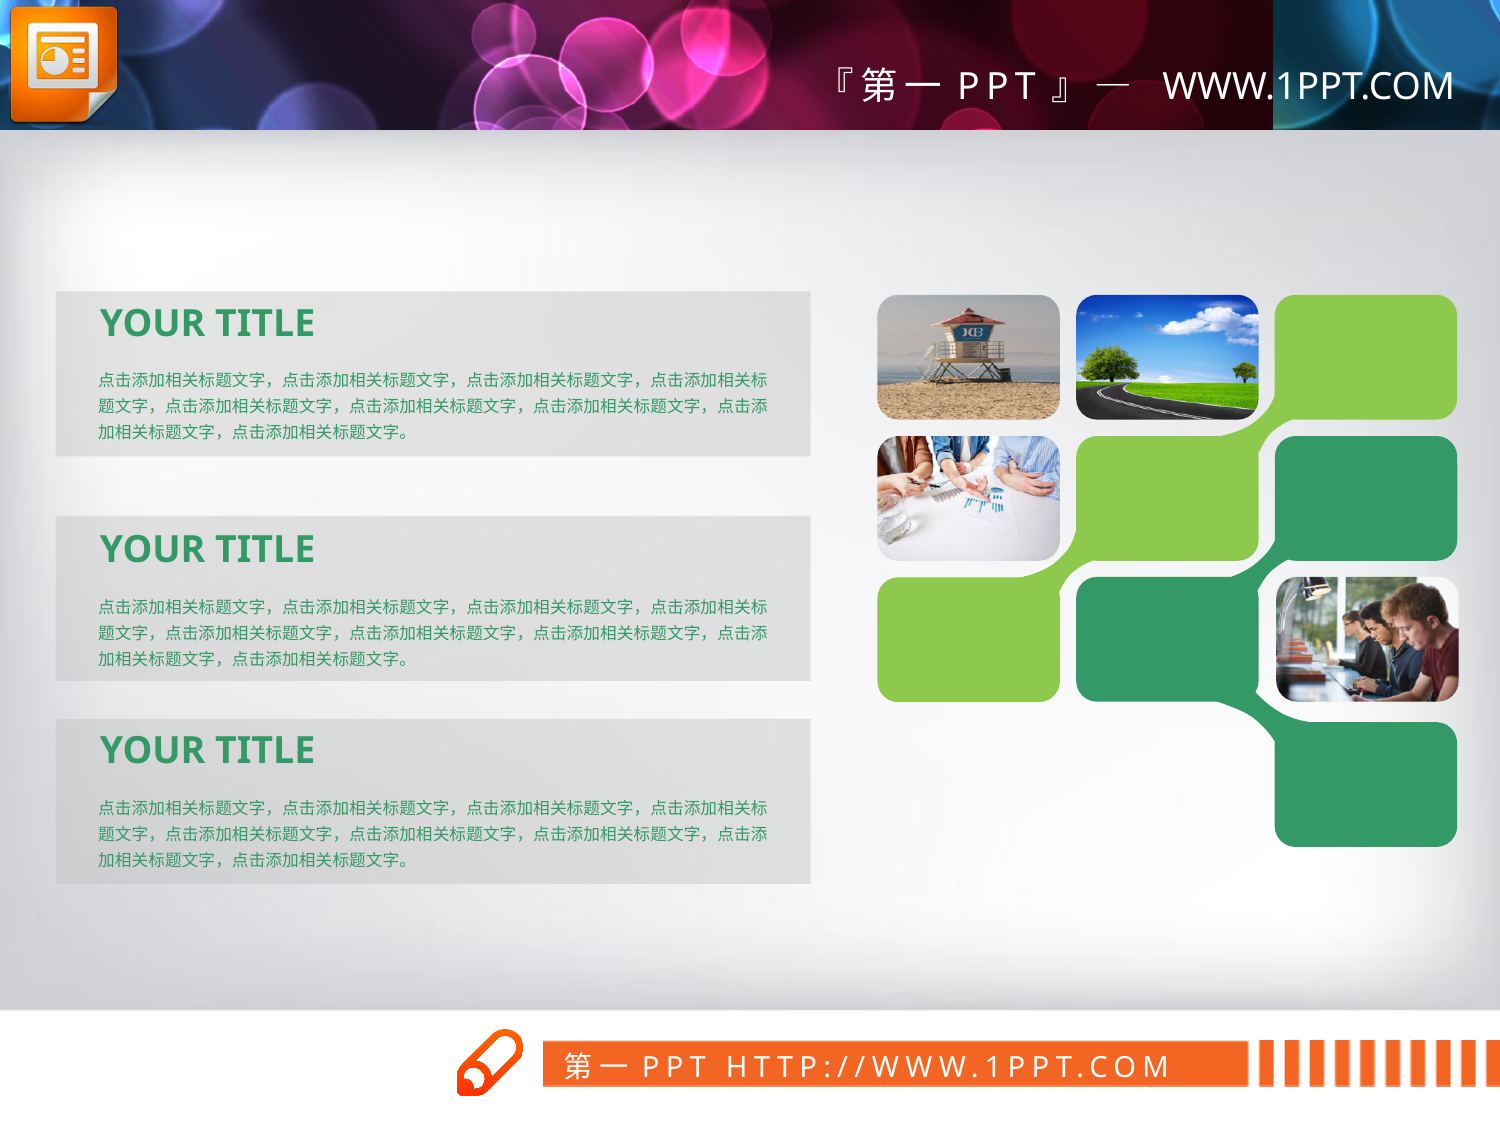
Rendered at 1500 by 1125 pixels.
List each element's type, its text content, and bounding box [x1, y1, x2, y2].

text_box YOUR TITLE [84, 718, 390, 780]
picture [543, 1040, 1500, 1087]
text_box [55, 515, 811, 681]
text_box [55, 718, 811, 884]
text_box YOUR TITLE [84, 290, 390, 352]
text_box 点击添加相关标题文字，点击添加相关标题文字，点击添加相关标题文字，点击添加相关标题文字，点击添加相关标题文字，点击添加相关标题文字，点击添加相关标题文字，点击添加相关标题文字，点击添加相关标题文字。 [84, 784, 789, 877]
text_box YOUR TITLE [84, 517, 390, 578]
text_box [877, 294, 1459, 848]
picture [0, 0, 1500, 1012]
text_box 点击添加相关标题文字，点击添加相关标题文字，点击添加相关标题文字，点击添加相关标题文字，点击添加相关标题文字，点击添加相关标题文字，点击添加相关标题文字，点击添加相关标题文字，点击添加相关标题文字。 [84, 583, 789, 676]
text_box 点击添加相关标题文字，点击添加相关标题文字，点击添加相关标题文字，点击添加相关标题文字，点击添加相关标题文字，点击添加相关标题文字，点击添加相关标题文字，点击添加相关标题文字，点击添加相关标题文字。 [84, 357, 789, 449]
text_box [55, 291, 811, 457]
